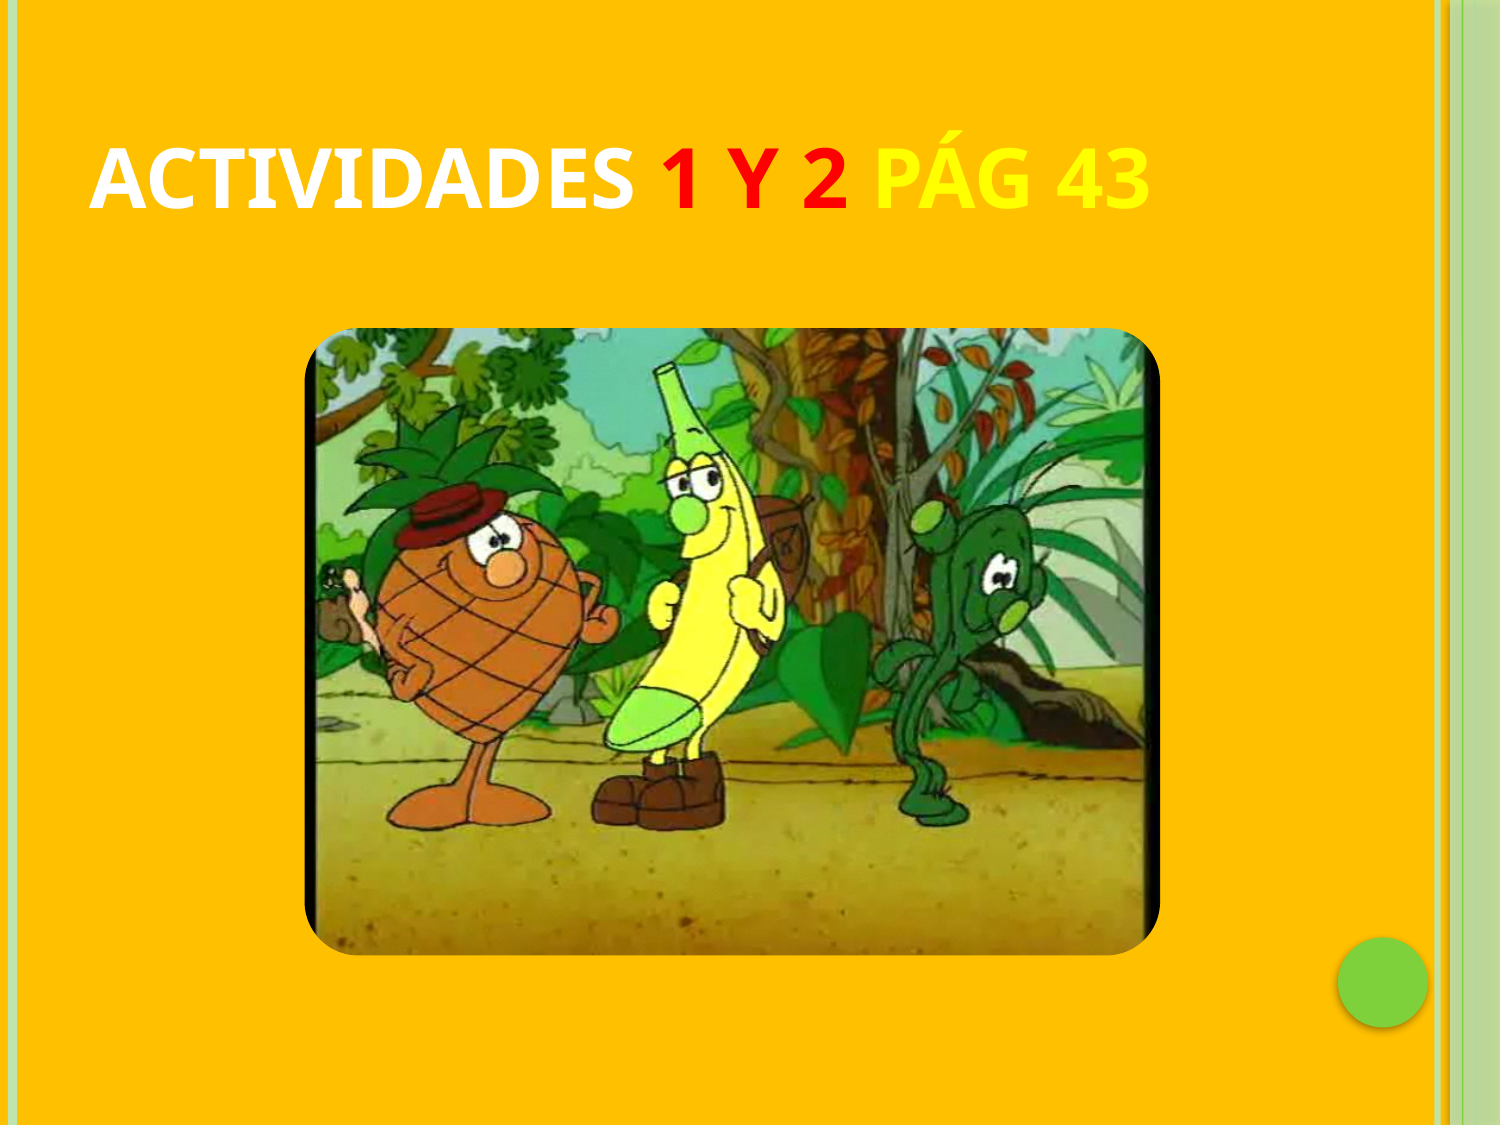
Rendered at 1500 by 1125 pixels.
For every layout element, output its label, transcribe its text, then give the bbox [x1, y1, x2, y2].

picture [304, 327, 1161, 956]
title ACTIVIDADES 1 Y 2 PÁG 43 [75, 45, 1300, 233]
